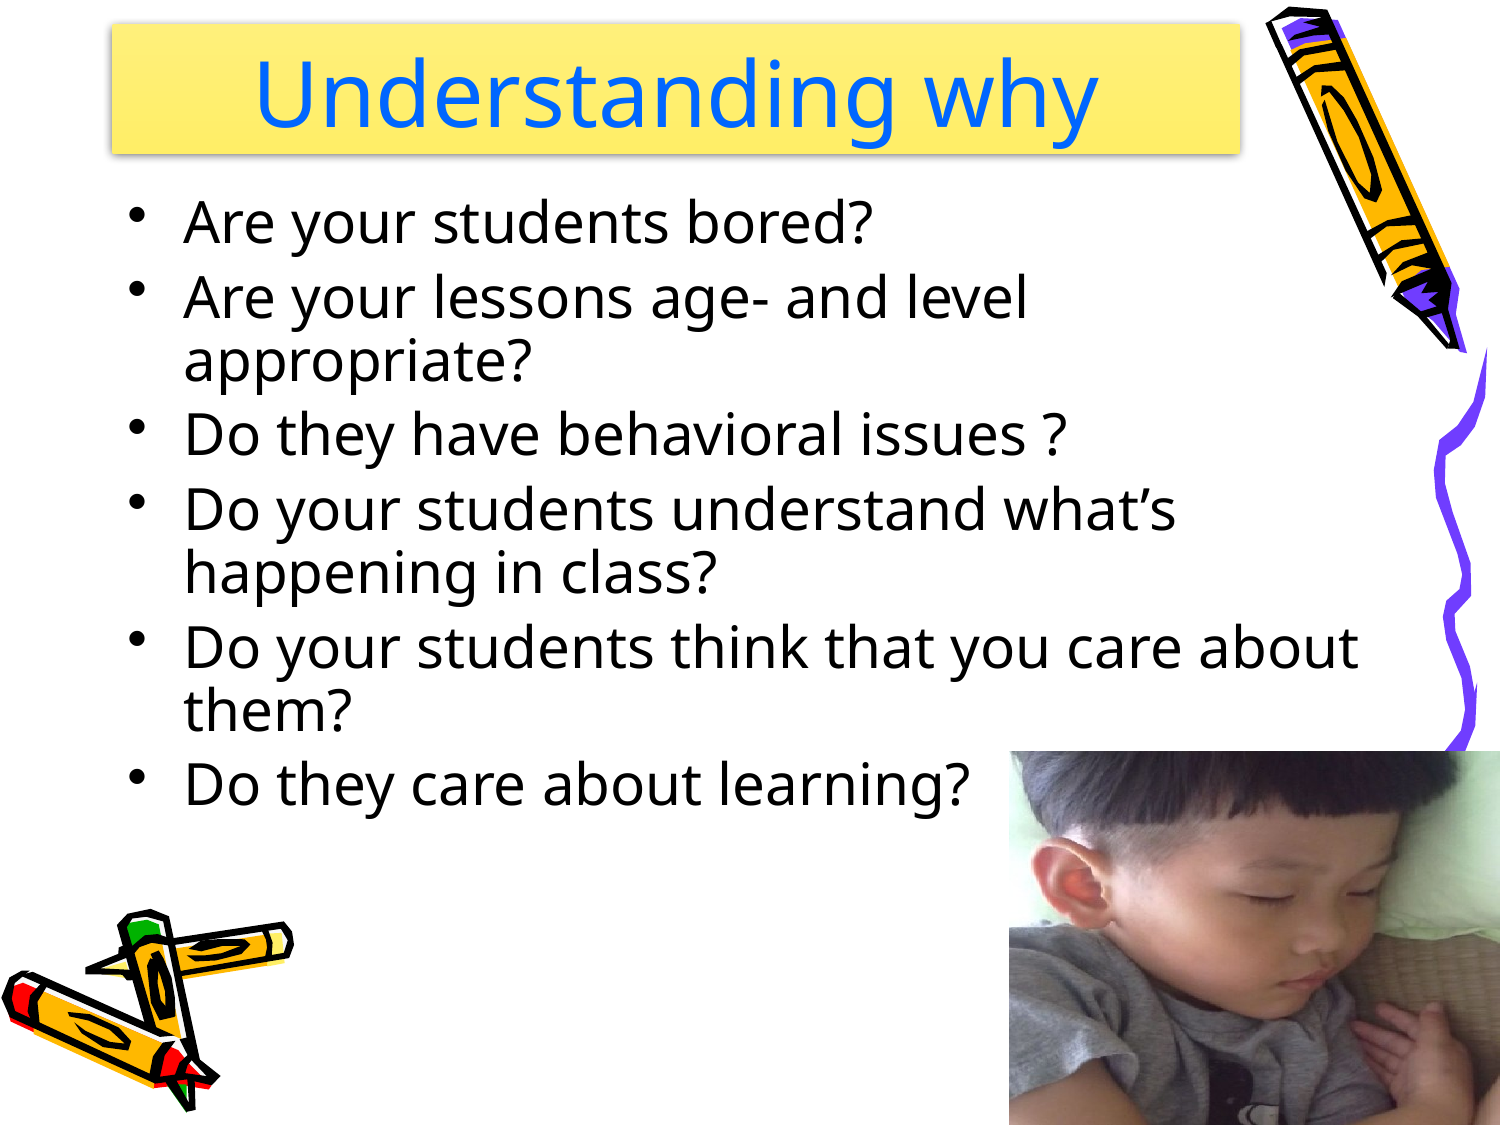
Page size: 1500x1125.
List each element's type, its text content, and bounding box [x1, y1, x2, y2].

list Are your students bored? Are your lessons age- and level appropriate? Do they have behavioral issues ? Do your students understand what’s happening in class? Do your students think that you care about them? Do they care about learning? [112, 185, 1376, 901]
title Understanding why [112, 24, 1240, 154]
picture [1009, 751, 1500, 1125]
